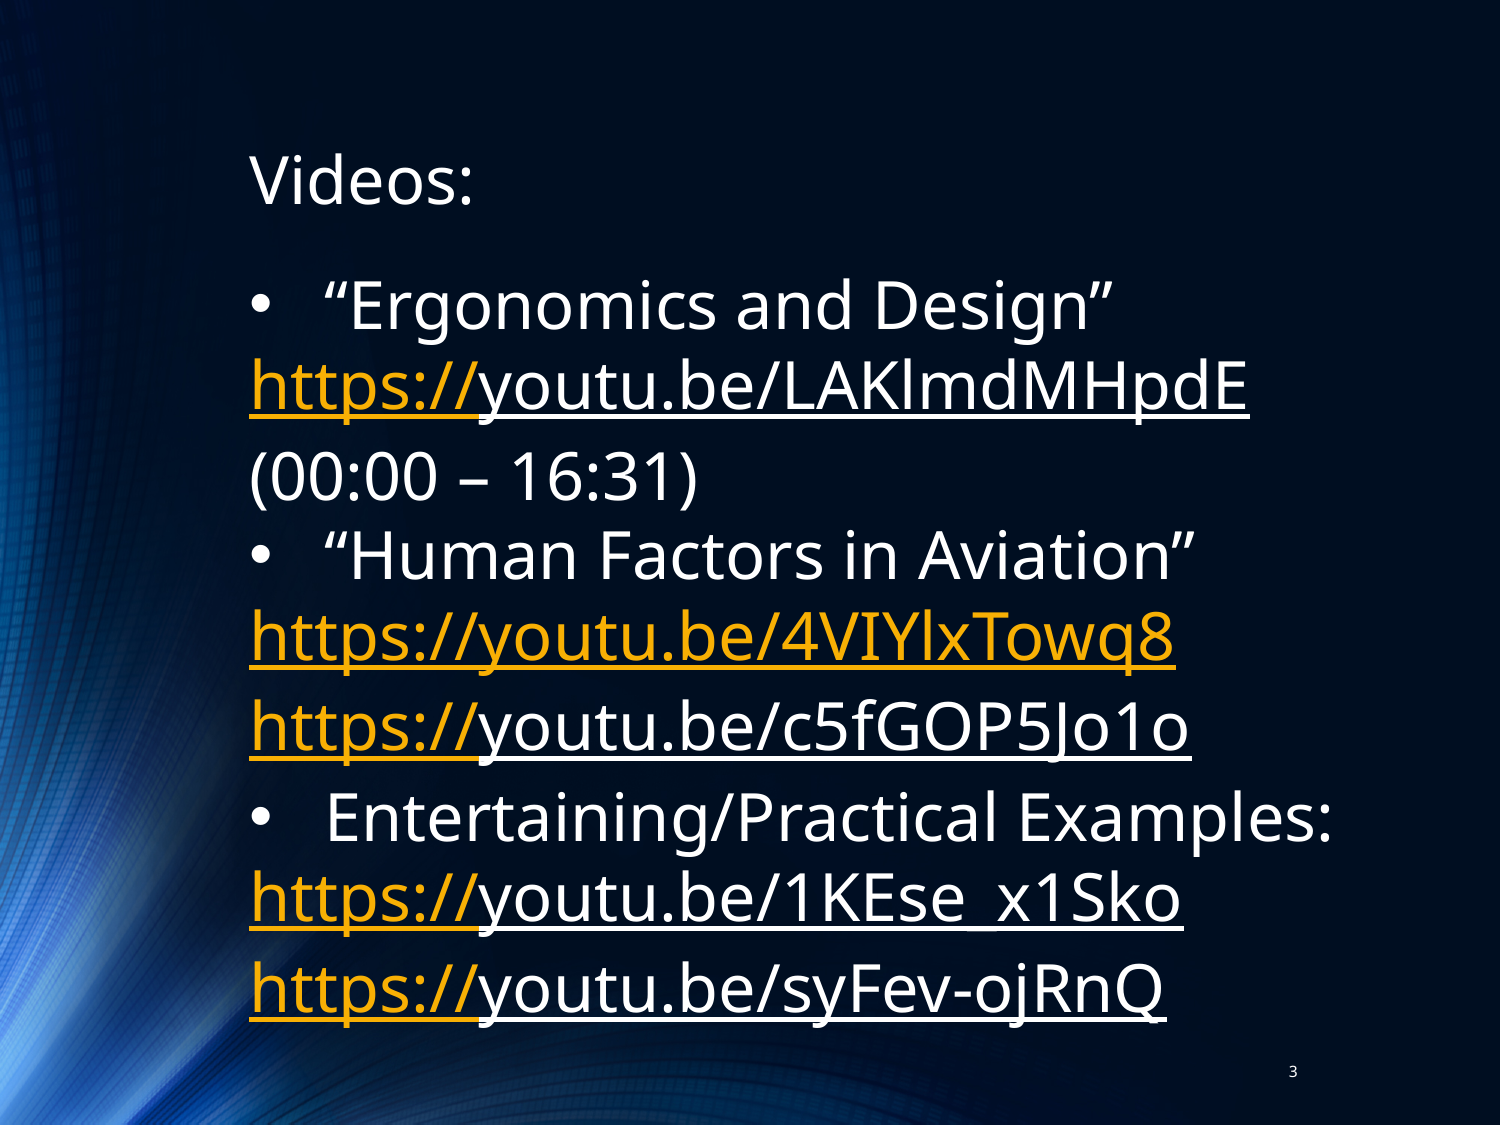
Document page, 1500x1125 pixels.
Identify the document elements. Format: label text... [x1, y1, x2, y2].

picture [0, 0, 1500, 1125]
slide_number 3 [1209, 1050, 1313, 1096]
text_box Videos: “Ergonomics and Design” https://youtu.be/LAKlmdMHpdE (00:00 – 16:31) “Human Factors in Aviation” https://youtu.be/4VIYlxTowq8 https://youtu.be/c5fGOP5Jo1o Entertaining/Practical Examples: https://youtu.be/1KEse_x1Sko https://youtu.be/syFev-ojRnQ [159, 130, 1387, 1044]
